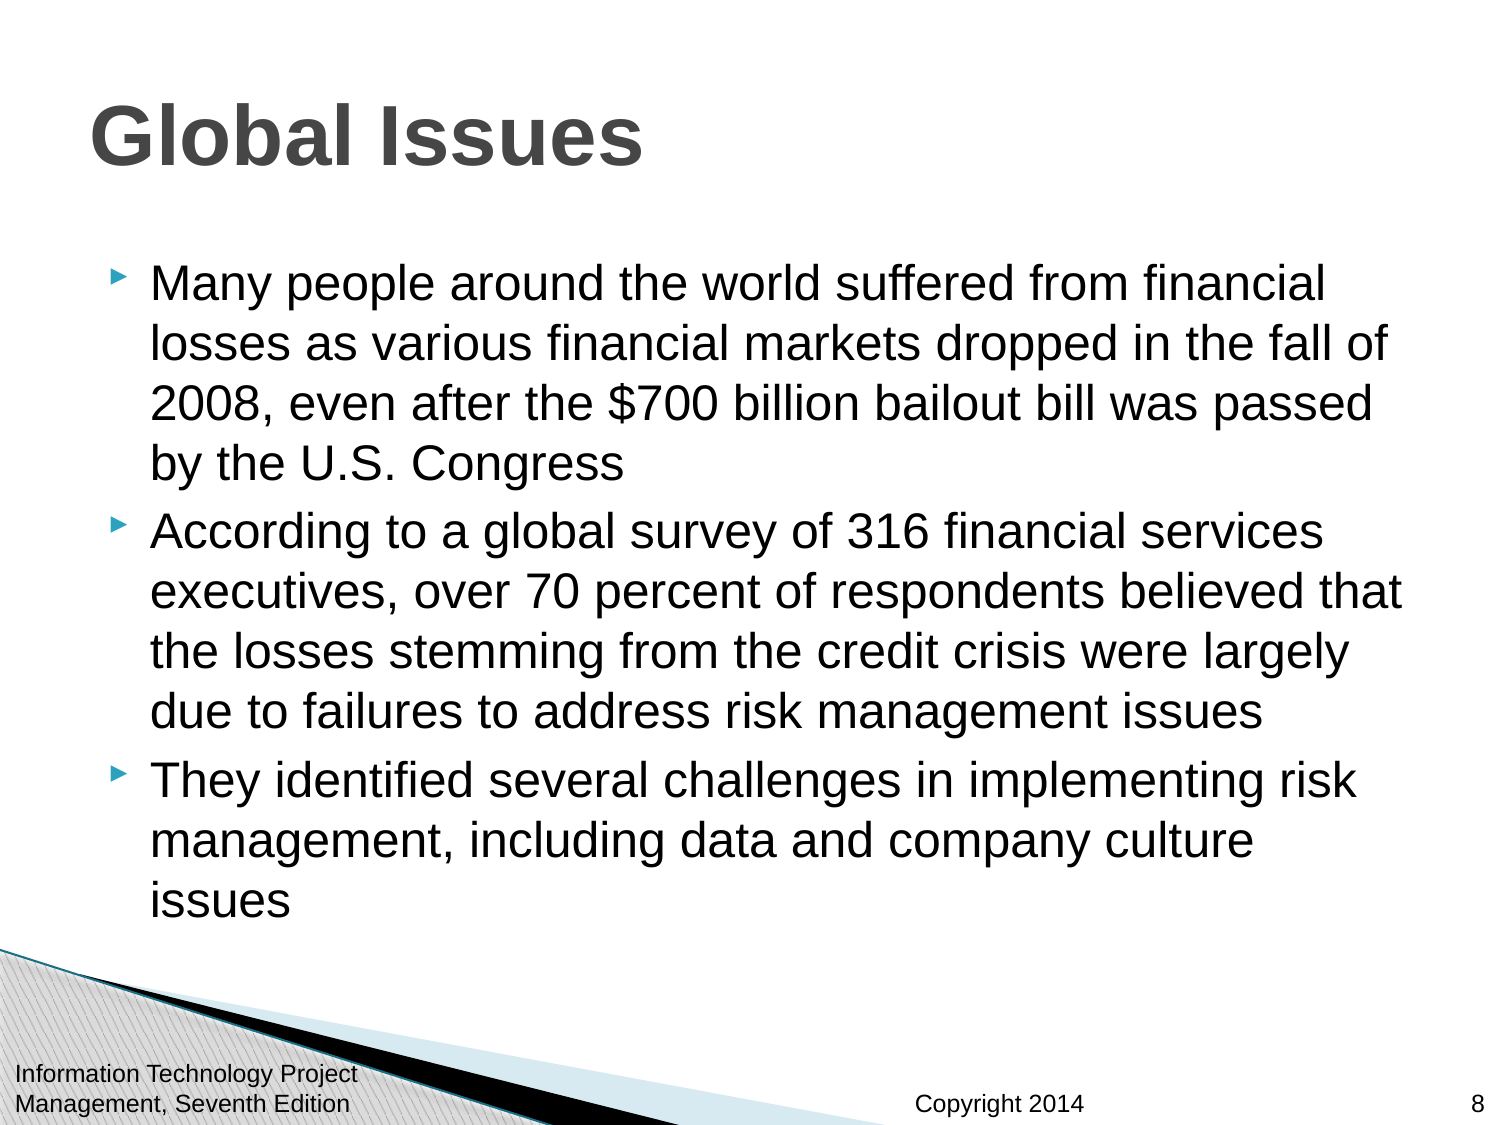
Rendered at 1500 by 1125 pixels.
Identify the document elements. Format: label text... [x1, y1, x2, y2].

list Many people around the world suffered from financial losses as various financial markets dropped in the fall of 2008, even after the $700 billion bailout bill was passed by the U.S. Congress According to a global survey of 316 financial services executives, over 70 percent of respondents believed that the losses stemming from the credit crisis were largely due to failures to address risk management issues They identified several challenges in implementing risk management, including data and company culture issues [74, 242, 1426, 986]
slide_number 8 [1408, 1065, 1500, 1125]
title Global Issues [75, 37, 1425, 225]
footer Information Technology Project Management, Seventh Edition [0, 1065, 425, 1125]
